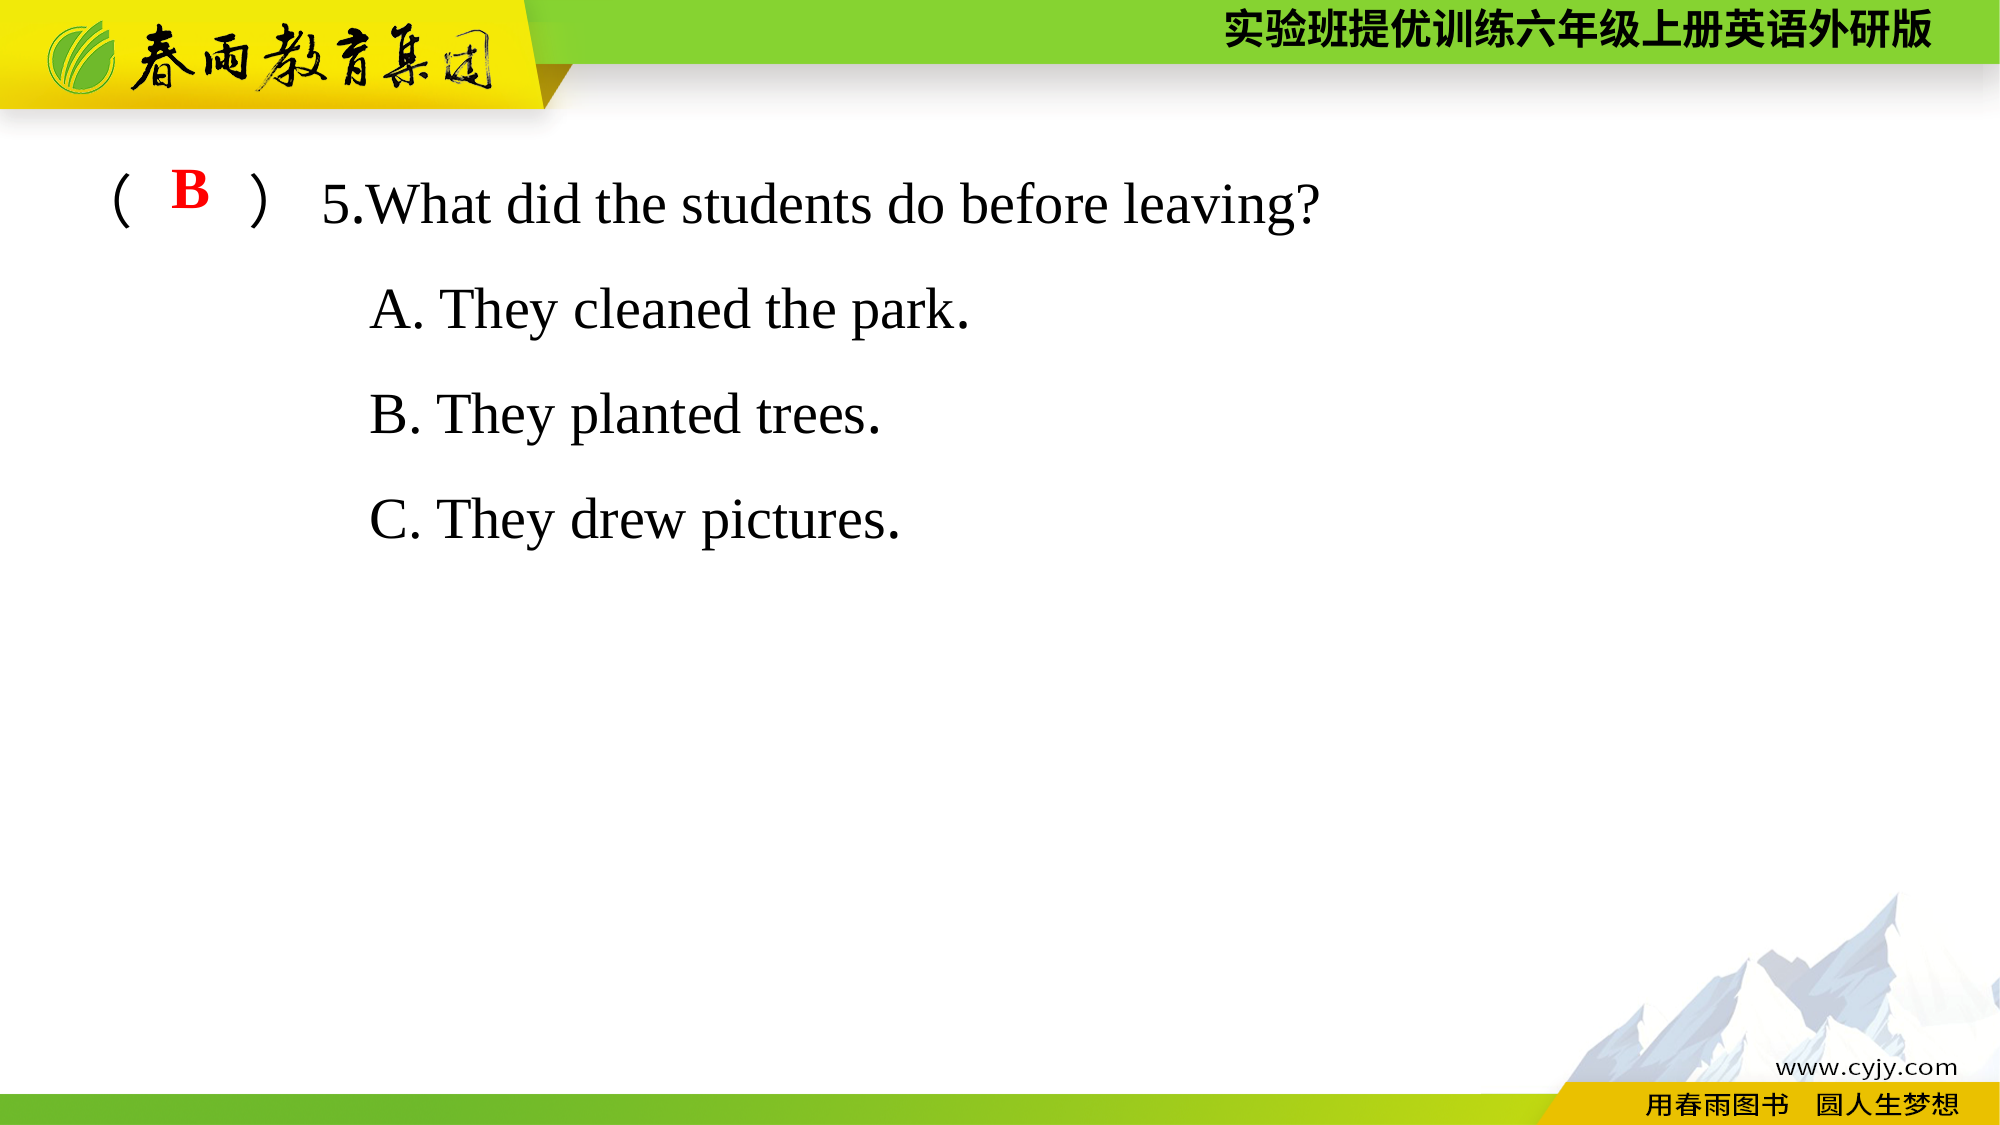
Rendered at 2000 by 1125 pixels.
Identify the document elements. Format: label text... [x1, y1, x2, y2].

list （ ）5.What did the students do before leaving? A. They cleaned the park. B. They planted trees. C. They drew pictures. [59, 122, 1944, 562]
text_box B [156, 142, 226, 228]
picture [0, 0, 2000, 1125]
